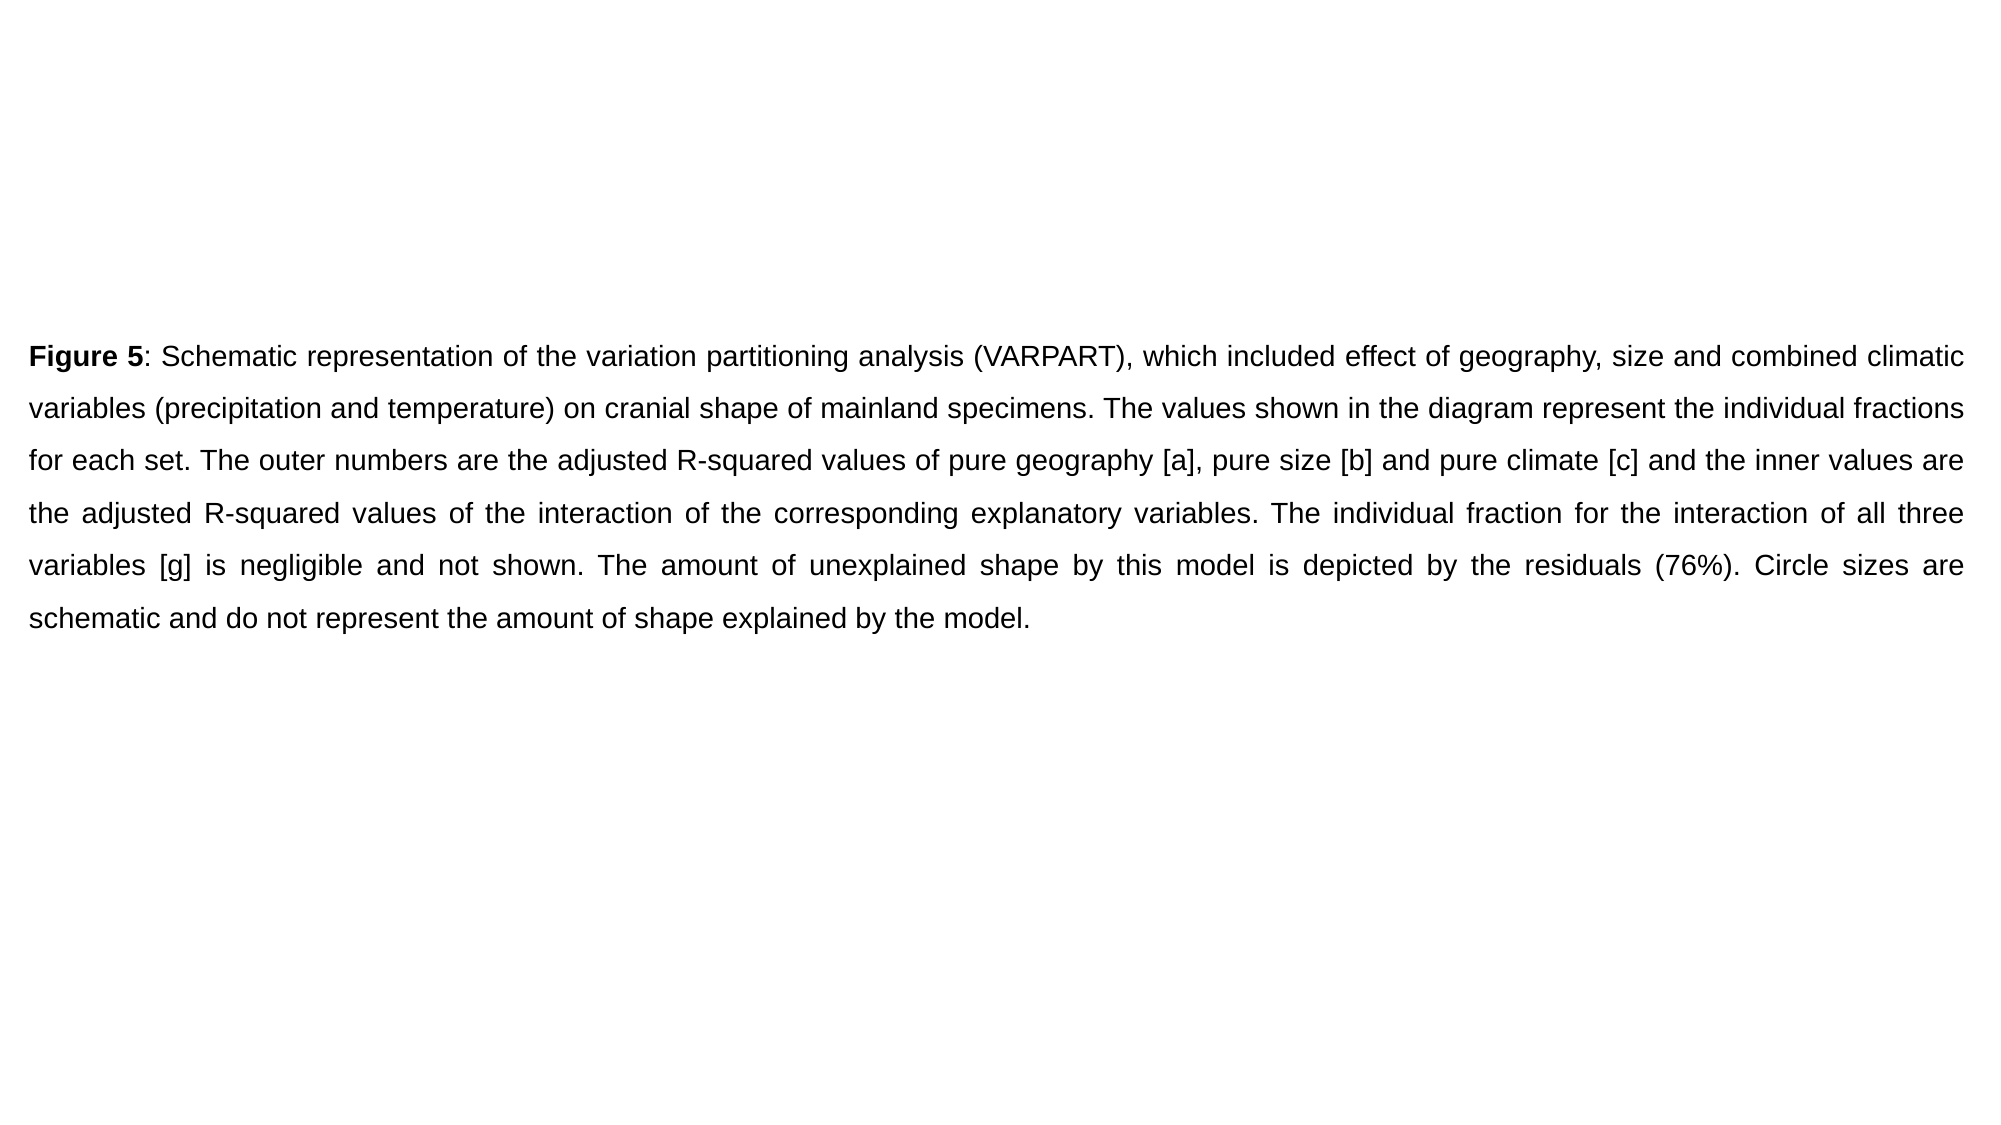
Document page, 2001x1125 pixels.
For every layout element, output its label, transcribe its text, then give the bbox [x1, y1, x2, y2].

text_box Figure 5: Schematic representation of the variation partitioning analysis (VARPART), which included effect of geography, size and combined climatic variables (precipitation and temperature) on cranial shape of mainland specimens. The values shown in the diagram represent the individual fractions for each set. The outer numbers are the adjusted R-squared values of pure geography [a], pure size [b] and pure climate [c] and the inner values are the adjusted R-squared values of the interaction of the corresponding explanatory variables. The individual fraction for the interaction of all three variables [g] is negligible and not shown. The amount of unexplained shape by this model is depicted by the residuals (76%). Circle sizes are schematic and do not represent the amount of shape explained by the model. [14, 311, 1983, 642]
